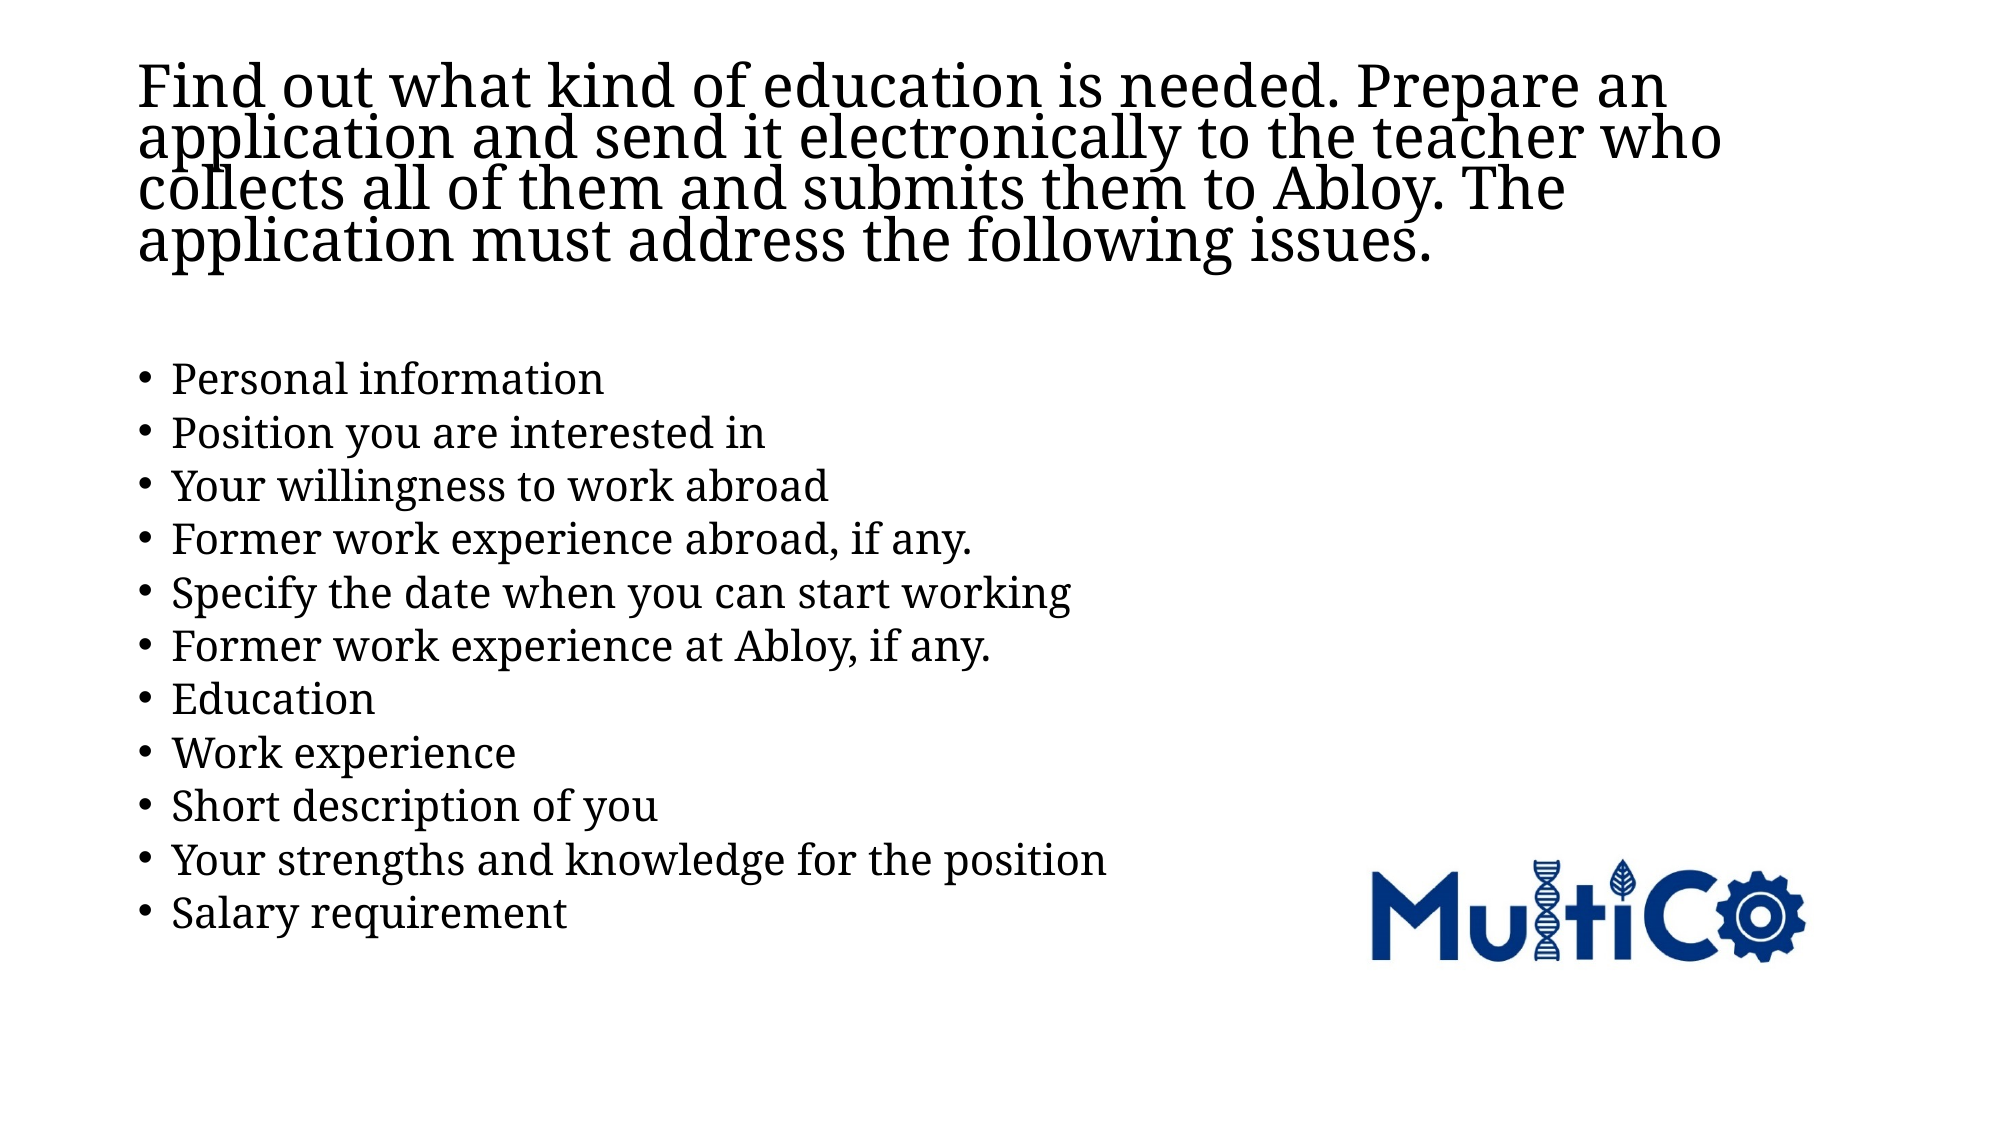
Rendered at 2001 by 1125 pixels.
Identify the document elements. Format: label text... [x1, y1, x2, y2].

list Find out what kind of education is needed. Prepare an application and send it electronically to the teacher who collects all of them and submits them to Abloy. The application must address the following issues. Personal information Position you are interested in Your willingness to work abroad Former work experience abroad, if any. Specify the date when you can start working Former work experience at Abloy, if any. Education Work experience Short description of you Your strengths and knowledge for the position Salary requirement [129, 58, 1856, 1078]
picture [1356, 837, 1823, 984]
